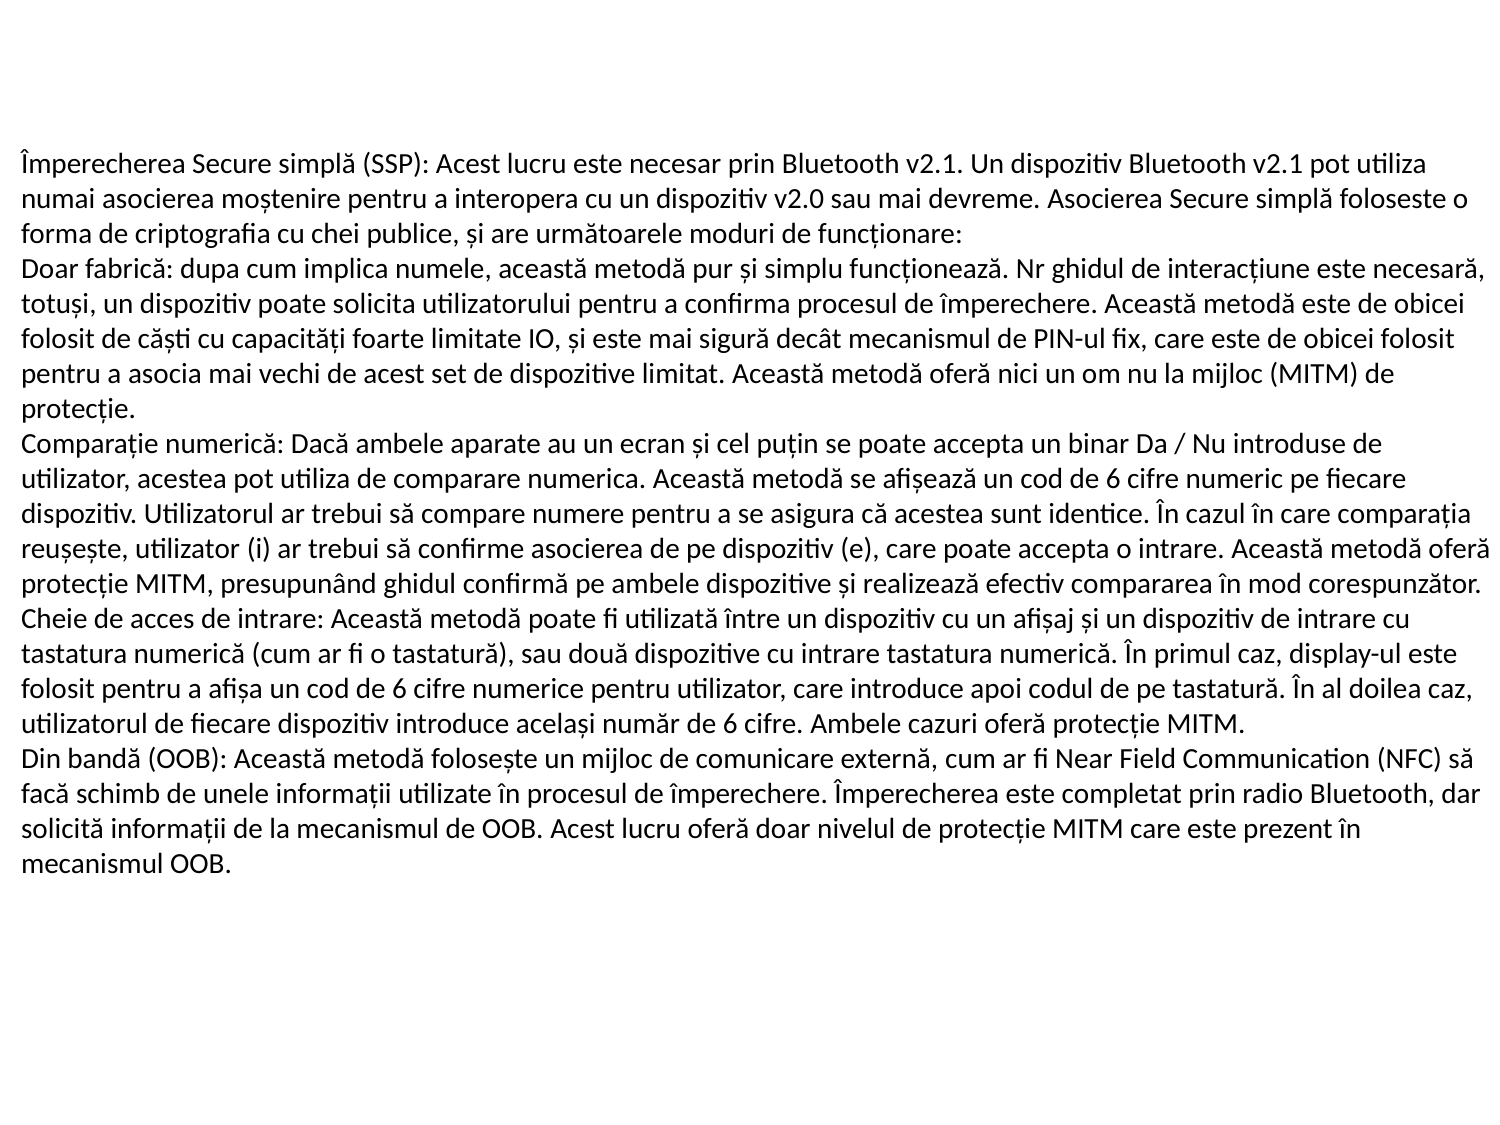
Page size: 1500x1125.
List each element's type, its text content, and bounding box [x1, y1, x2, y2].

text_box Împerecherea Secure simplă (SSP): Acest lucru este necesar prin Bluetooth v2.1. Un dispozitiv Bluetooth v2.1 pot utiliza numai asocierea moştenire pentru a interopera cu un dispozitiv v2.0 sau mai devreme. Asocierea Secure simplă foloseste o forma de criptografia cu chei publice, şi are următoarele moduri de funcţionare: Doar fabrică: dupa cum implica numele, această metodă pur şi simplu funcţionează. Nr ghidul de interacţiune este necesară, totuşi, un dispozitiv poate solicita utilizatorului pentru a confirma procesul de împerechere. Această metodă este de obicei folosit de căşti cu capacităţi foarte limitate IO, şi este mai sigură decât mecanismul de PIN-ul fix, care este de obicei folosit pentru a asocia mai vechi de acest set de dispozitive limitat. Această metodă oferă nici un om nu la mijloc (MITM) de protecţie. Comparaţie numerică: Dacă ambele aparate au un ecran şi cel puţin se poate accepta un binar Da / Nu introduse de utilizator, acestea pot utiliza de comparare numerica. Această metodă se afişează un cod de 6 cifre numeric pe fiecare dispozitiv. Utilizatorul ar trebui să compare numere pentru a se asigura că acestea sunt identice. În cazul în care comparaţia reuşeşte, utilizator (i) ar trebui să confirme asocierea de pe dispozitiv (e), care poate accepta o intrare. Această metodă oferă protecţie MITM, presupunând ghidul confirmă pe ambele dispozitive şi realizează efectiv compararea în mod corespunzător. Cheie de acces de intrare: Această metodă poate fi utilizată între un dispozitiv cu un afişaj şi un dispozitiv de intrare cu tastatura numerică (cum ar fi o tastatură), sau două dispozitive cu intrare tastatura numerică. În primul caz, display-ul este folosit pentru a afişa un cod de 6 cifre numerice pentru utilizator, care introduce apoi codul de pe tastatură. În al doilea caz, utilizatorul de fiecare dispozitiv introduce acelaşi număr de 6 cifre. Ambele cazuri oferă protecţie MITM. Din bandă (OOB): Această metodă foloseşte un mijloc de comunicare externă, ​​cum ar fi Near Field Communication (NFC) să facă schimb de unele informaţii utilizate în procesul de împerechere. Împerecherea este completat prin radio Bluetooth, dar solicită informaţii de la mecanismul de OOB. Acest lucru oferă doar nivelul de protecţie MITM care este prezent în mecanismul OOB. [6, 137, 1500, 887]
